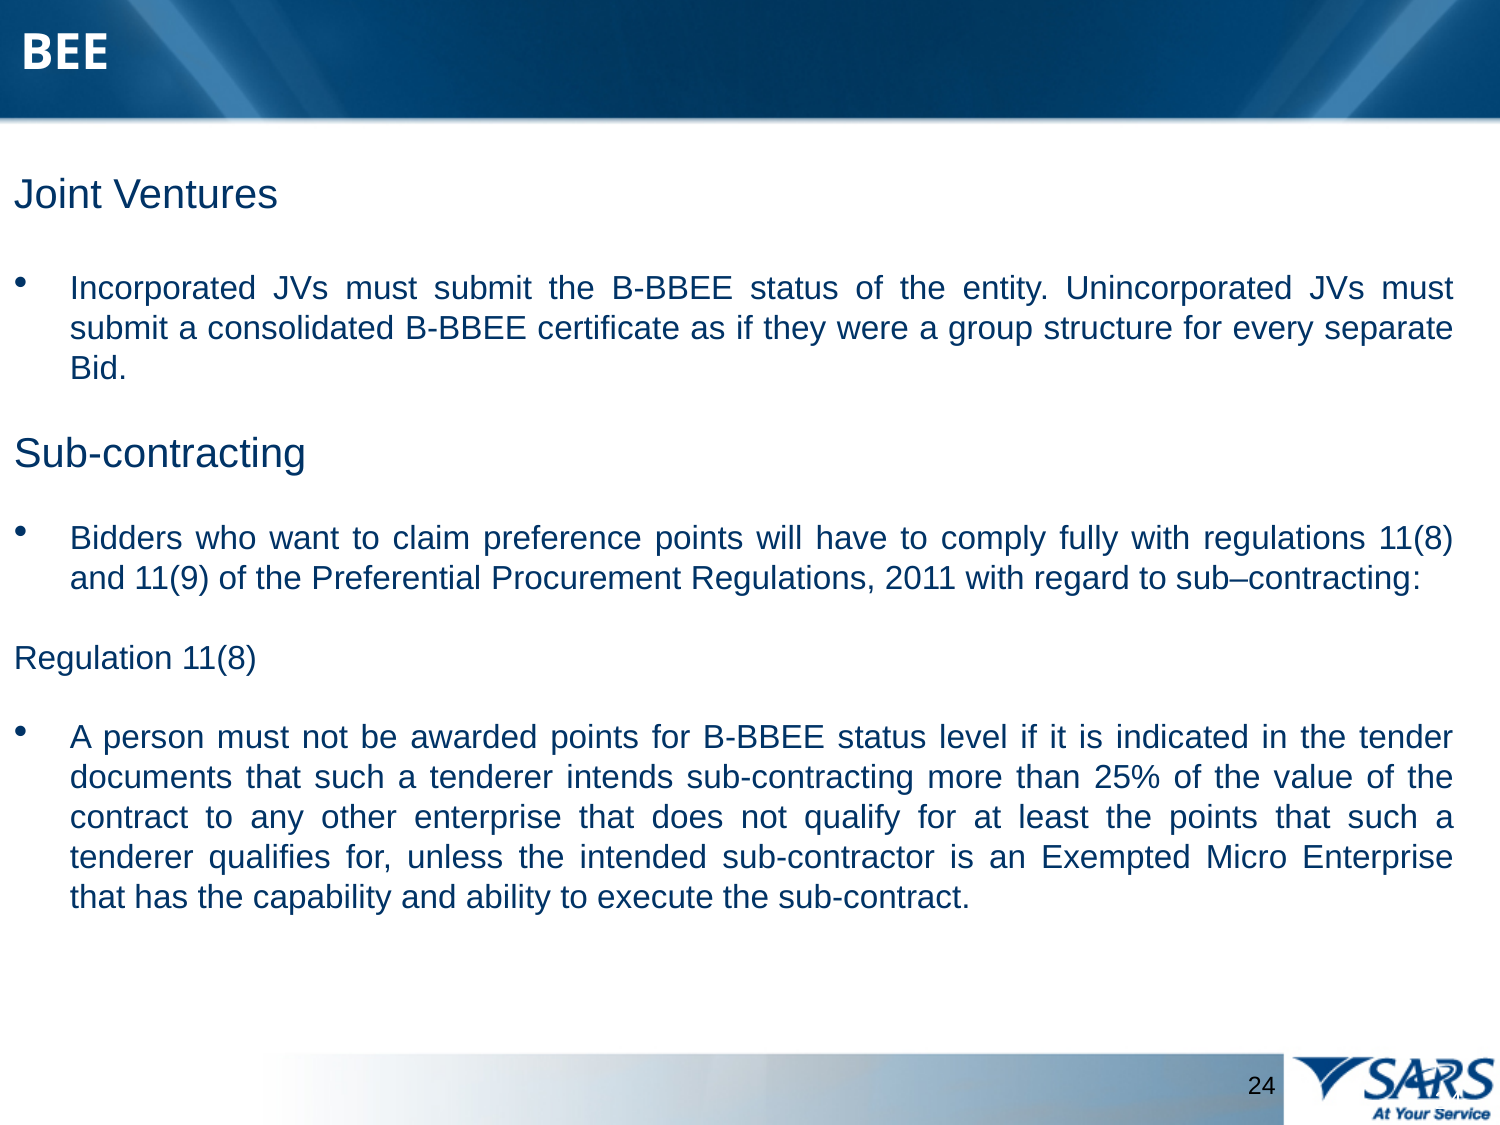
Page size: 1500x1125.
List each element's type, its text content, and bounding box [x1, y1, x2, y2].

title BEE [19, 28, 1463, 81]
text_box 24 [1142, 1069, 1284, 1125]
list Joint Ventures Incorporated JVs must submit the B-BBEE status of the entity. Unincorporated JVs must submit a consolidated B-BBEE certificate as if they were a group structure for every separate Bid. Sub-contracting Bidders who want to claim preference points will have to comply fully with regulations 11(8) and 11(9) of the Preferential Procurement Regulations, 2011 with regard to sub–contracting: Regulation 11(8) A person must not be awarded points for B-BBEE status level if it is indicated in the tender documents that such a tenderer intends sub-contracting more than 25% of the value of the contract to any other enterprise that does not qualify for at least the points that such a tenderer qualifies for, unless the intended sub-contractor is an Exempted Micro Enterprise that has the capability and ability to execute the sub-contract. [13, 166, 1457, 1023]
slide_number 24 [1320, 1084, 1463, 1115]
picture [0, 0, 1500, 1125]
